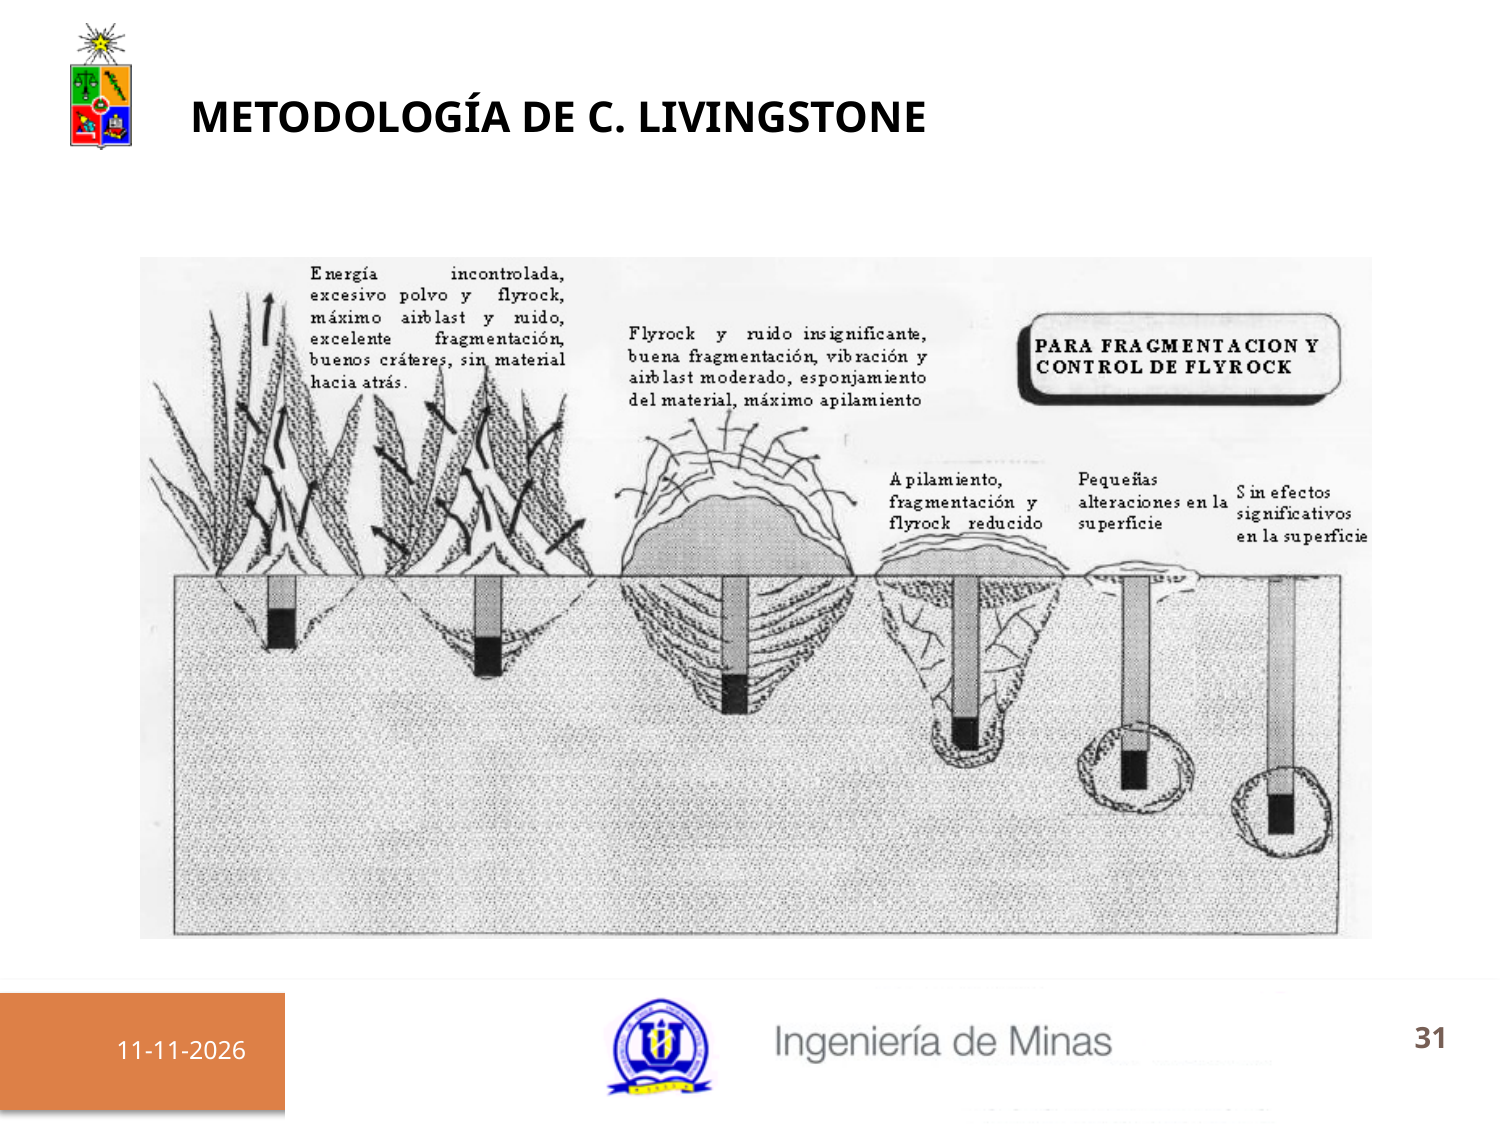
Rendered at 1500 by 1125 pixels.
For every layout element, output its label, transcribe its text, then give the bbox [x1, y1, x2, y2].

picture [69, 23, 132, 151]
picture [285, 980, 1500, 1125]
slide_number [12, 995, 279, 1108]
text_box Metodología de c. livingstone [175, 81, 1266, 148]
picture [140, 257, 1373, 939]
